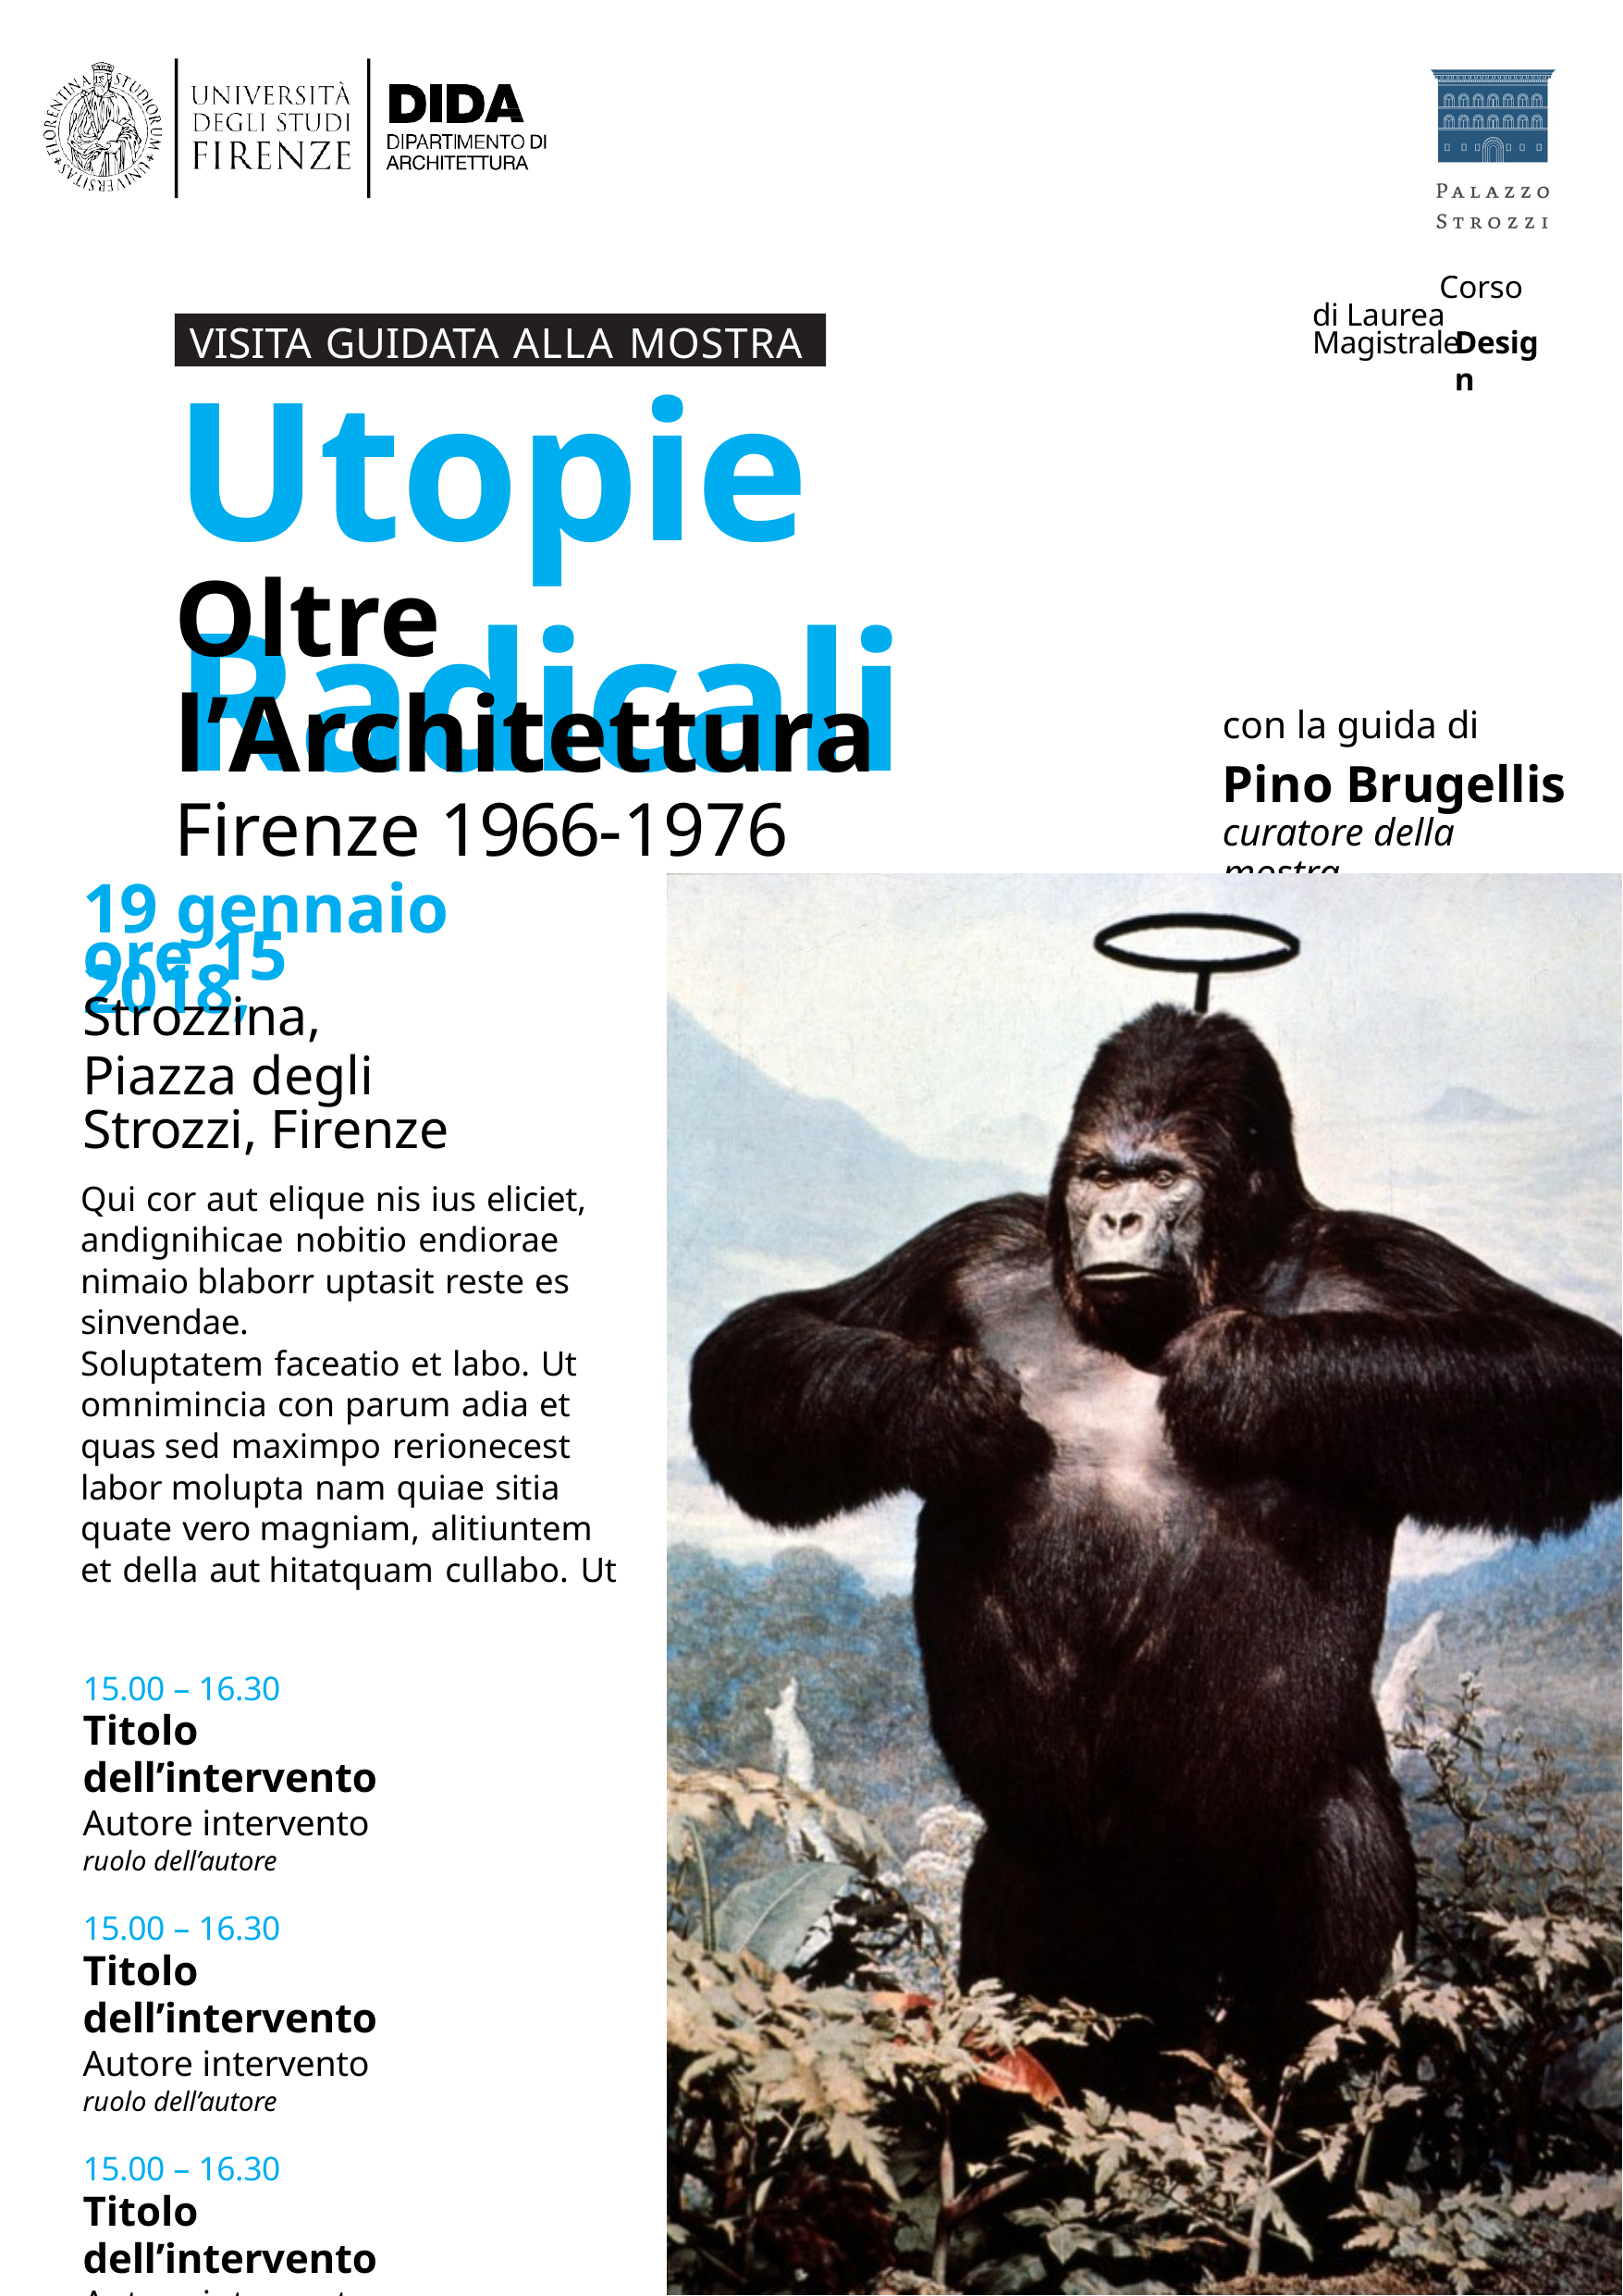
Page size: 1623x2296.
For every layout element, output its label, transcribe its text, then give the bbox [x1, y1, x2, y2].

picture [1428, 68, 1558, 228]
text_box Design [1452, 321, 1553, 397]
text_box Utopie Radicali [172, 347, 1444, 809]
text_box VISITA GUIDATA ALLA MOSTRA [174, 313, 827, 367]
text_box Corso di Laurea Magistrale [1310, 265, 1553, 360]
picture [447, 84, 485, 123]
text_box ore 15 Strozzina, Piazza degli Strozzi, Firenze Qui cor aut elique nis ius eliciet, andignihicae nobitio endiorae nimaio blaborr uptasit reste es sinvendae. Soluptatem faceatio et labo. Ut omnimincia con parum adia et quas sed maximpo rerionecest labor molupta nam quiae sitia quate vero magniam, alitiuntem et della aut hitatquam cullabo. Ut [78, 917, 633, 1589]
text_box 15.00 – 16.30 Titolo dell’intervento Autore intervento ruolo dell’autore 15.00 – 16.30 Titolo dell’intervento Autore intervento ruolo dell’autore 15.00 – 16.30 Titolo dell’intervento Autore intervento ruolo dell’autore [80, 1667, 459, 2296]
picture [192, 113, 350, 131]
text_box con la guida di Pino Brugellis curatore della mostra [1220, 690, 1580, 872]
picture [387, 134, 456, 149]
picture [667, 873, 1623, 2295]
picture [458, 134, 524, 149]
text_box 19 gennaio 2018, [80, 863, 598, 917]
picture [191, 81, 351, 105]
text_box Oltre l’Architettura Firenze 1966-1976 [172, 559, 1037, 871]
picture [389, 84, 426, 123]
picture [191, 141, 350, 169]
picture [43, 62, 162, 191]
